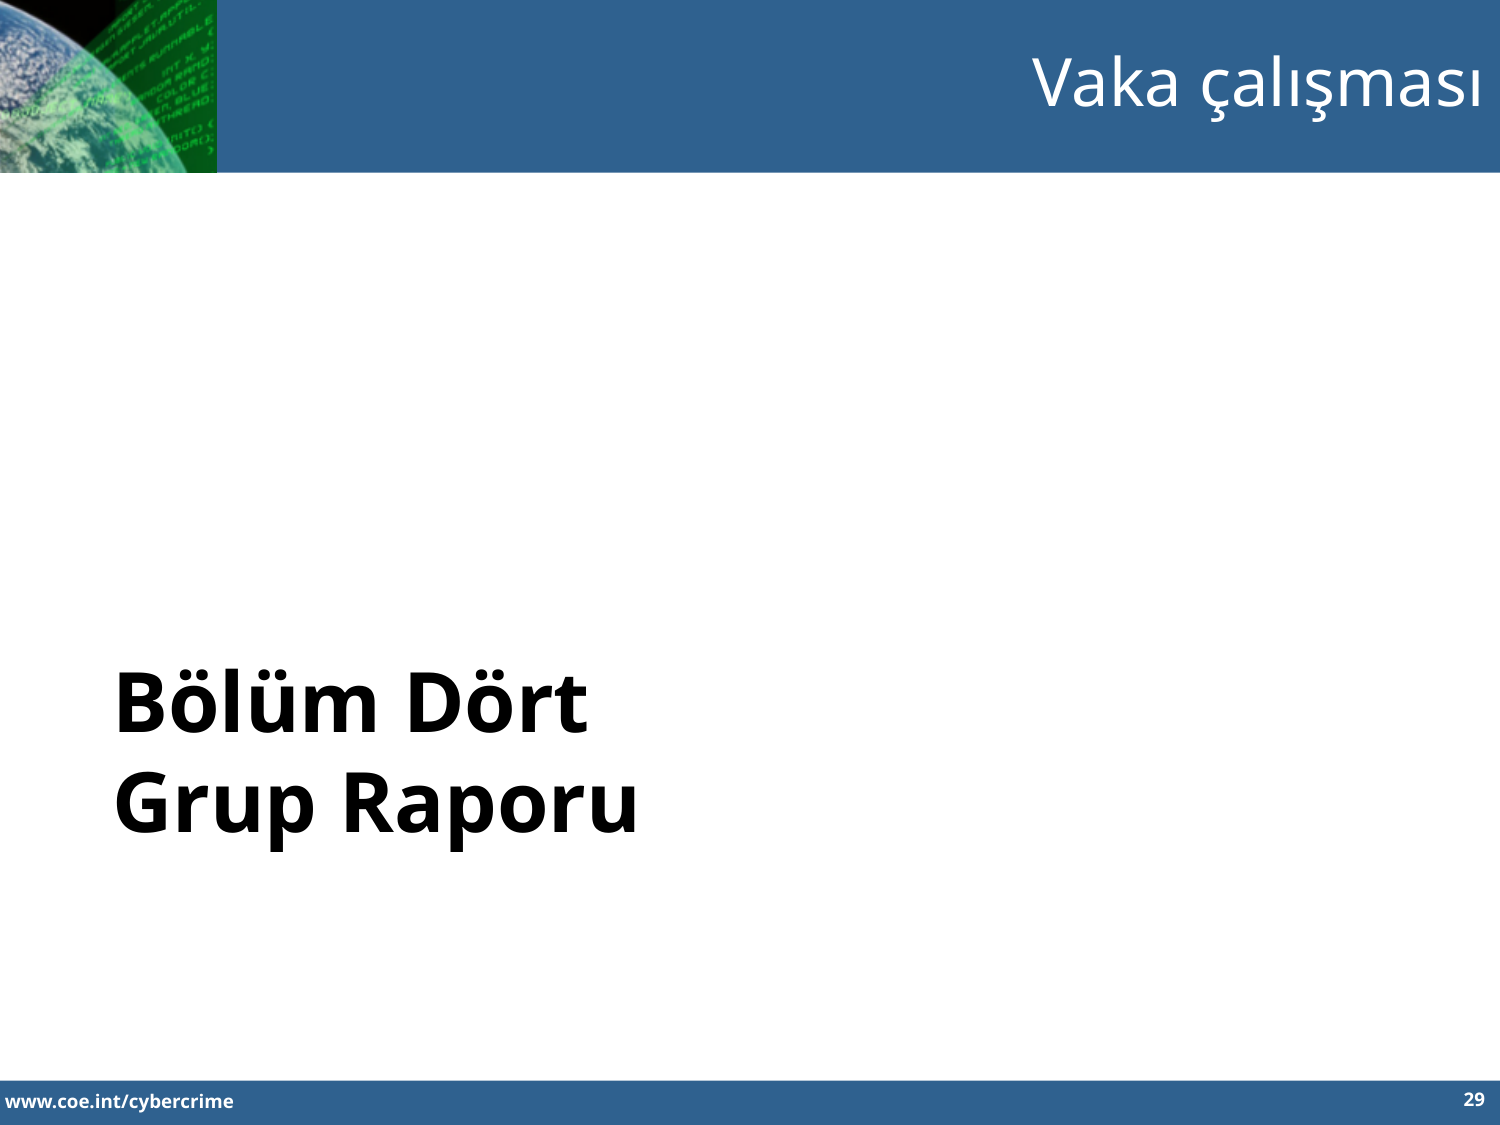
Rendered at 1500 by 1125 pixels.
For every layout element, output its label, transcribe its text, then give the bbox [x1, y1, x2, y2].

picture [0, 0, 217, 173]
slide_number 29 [1162, 1080, 1500, 1125]
list Vaka çalışması [461, 0, 1500, 170]
text_box Bölüm Dört Grup Raporu [97, 641, 848, 857]
